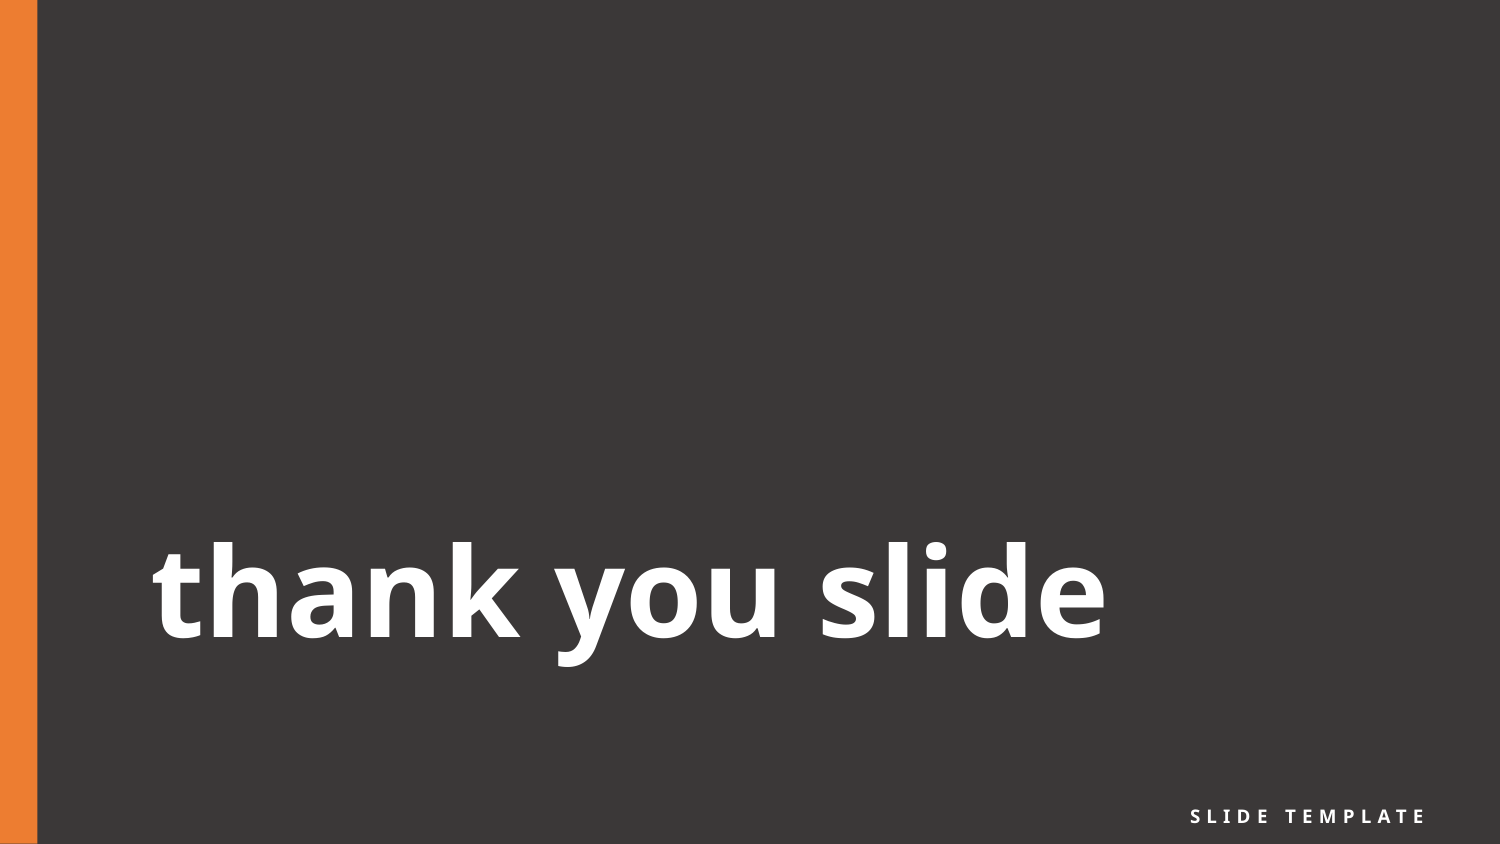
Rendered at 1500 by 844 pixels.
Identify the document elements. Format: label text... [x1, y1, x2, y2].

list SLIDE TEMPLATE [1175, 796, 1481, 835]
title thank you slide [150, 421, 1250, 753]
